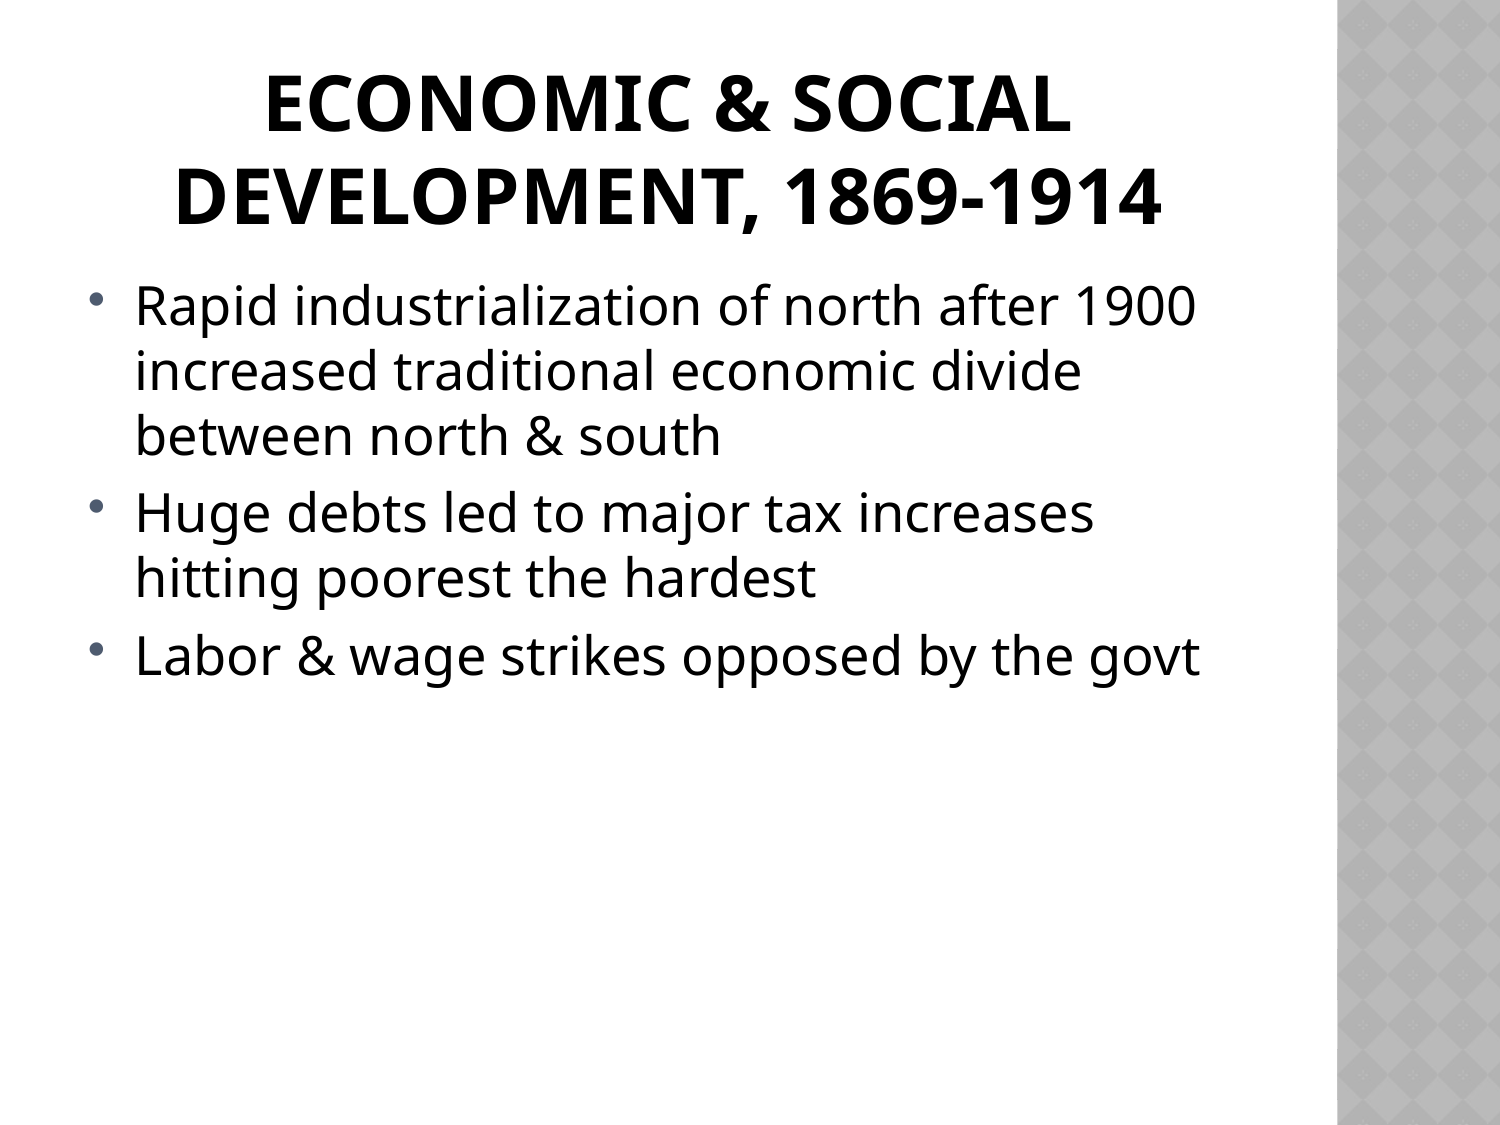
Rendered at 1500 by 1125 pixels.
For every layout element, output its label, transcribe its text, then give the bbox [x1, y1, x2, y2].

list Rapid industrialization of north after 1900 increased traditional economic divide between north & south Huge debts led to major tax increases hitting poorest the hardest Labor & wage strikes opposed by the govt [75, 264, 1263, 1059]
title Economic & social development, 1869-1914 [75, 52, 1263, 240]
